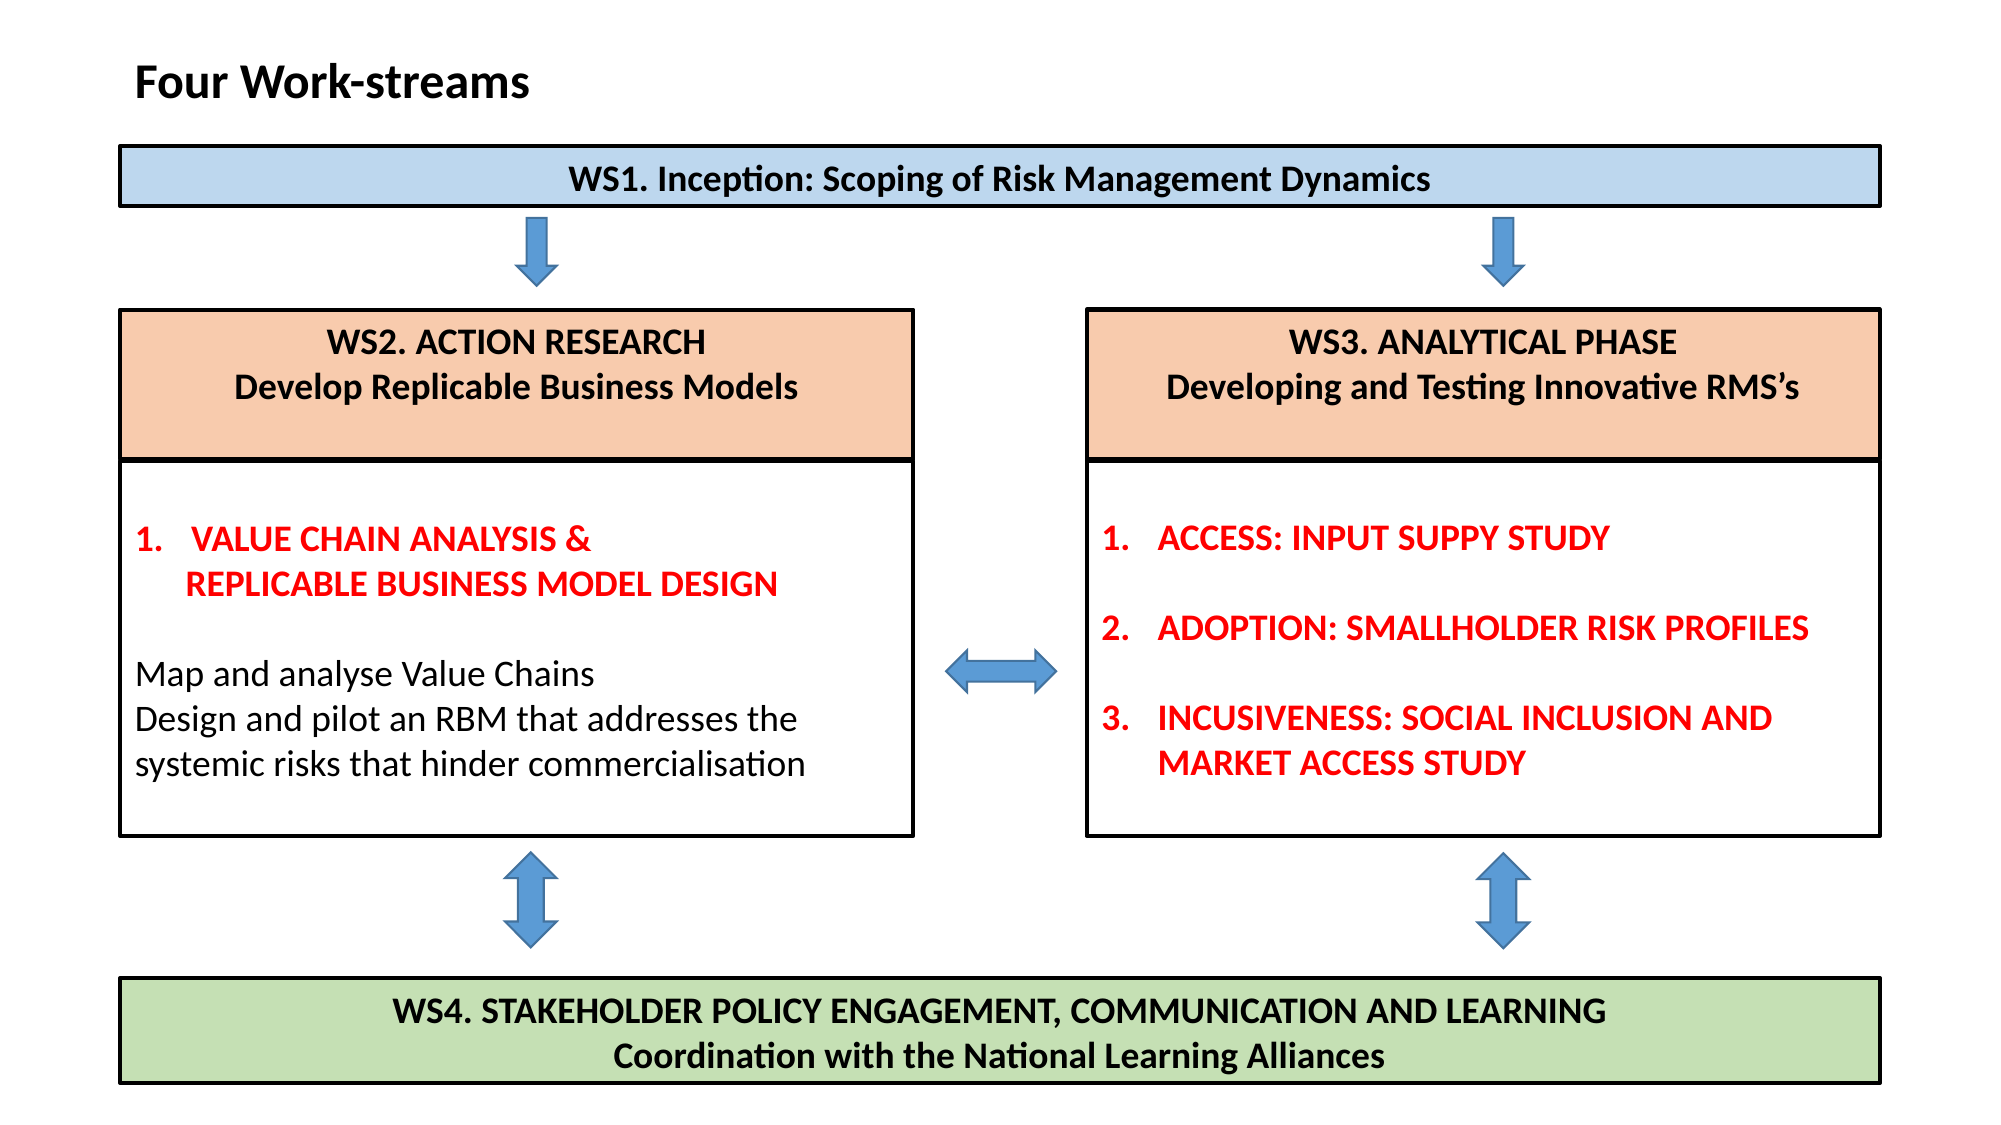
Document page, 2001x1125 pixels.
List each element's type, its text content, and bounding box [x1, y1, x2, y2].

text_box Four Work-streams [119, 41, 685, 117]
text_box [119, 146, 1880, 1085]
